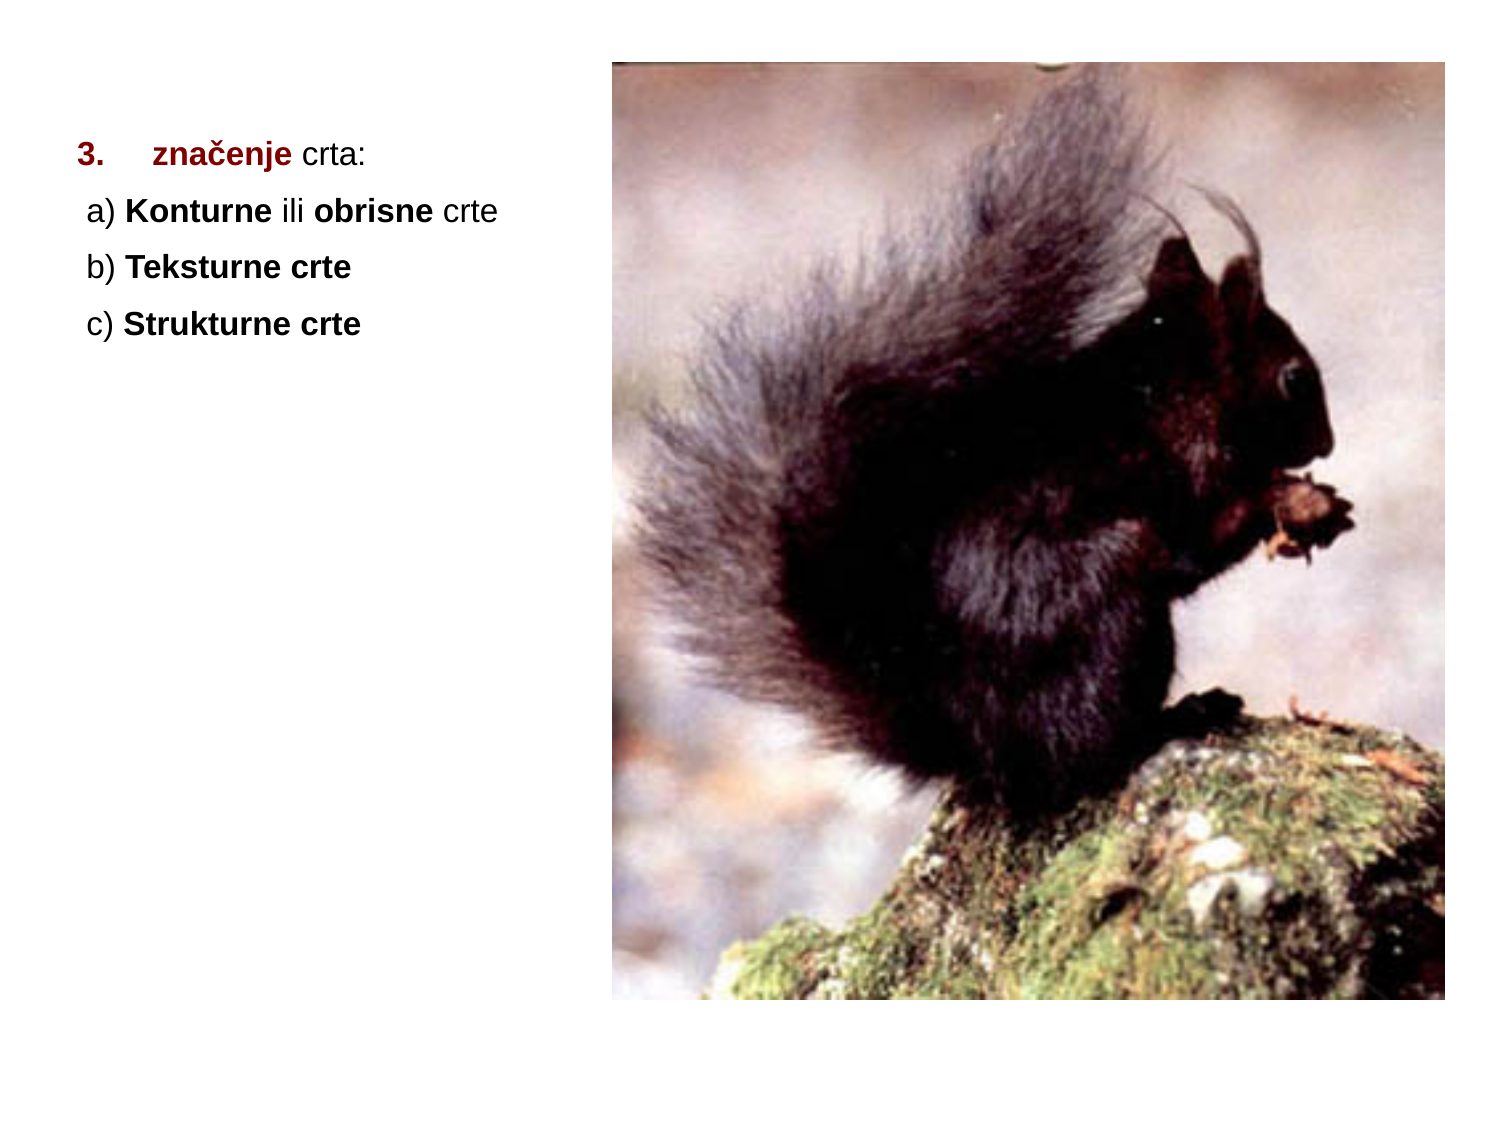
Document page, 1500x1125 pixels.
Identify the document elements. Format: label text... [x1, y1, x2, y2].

text_box značenje crta: a) Konturne ili obrisne crte b) Teksturne crte c) Strukturne crte [62, 124, 525, 350]
picture [612, 62, 1445, 1001]
